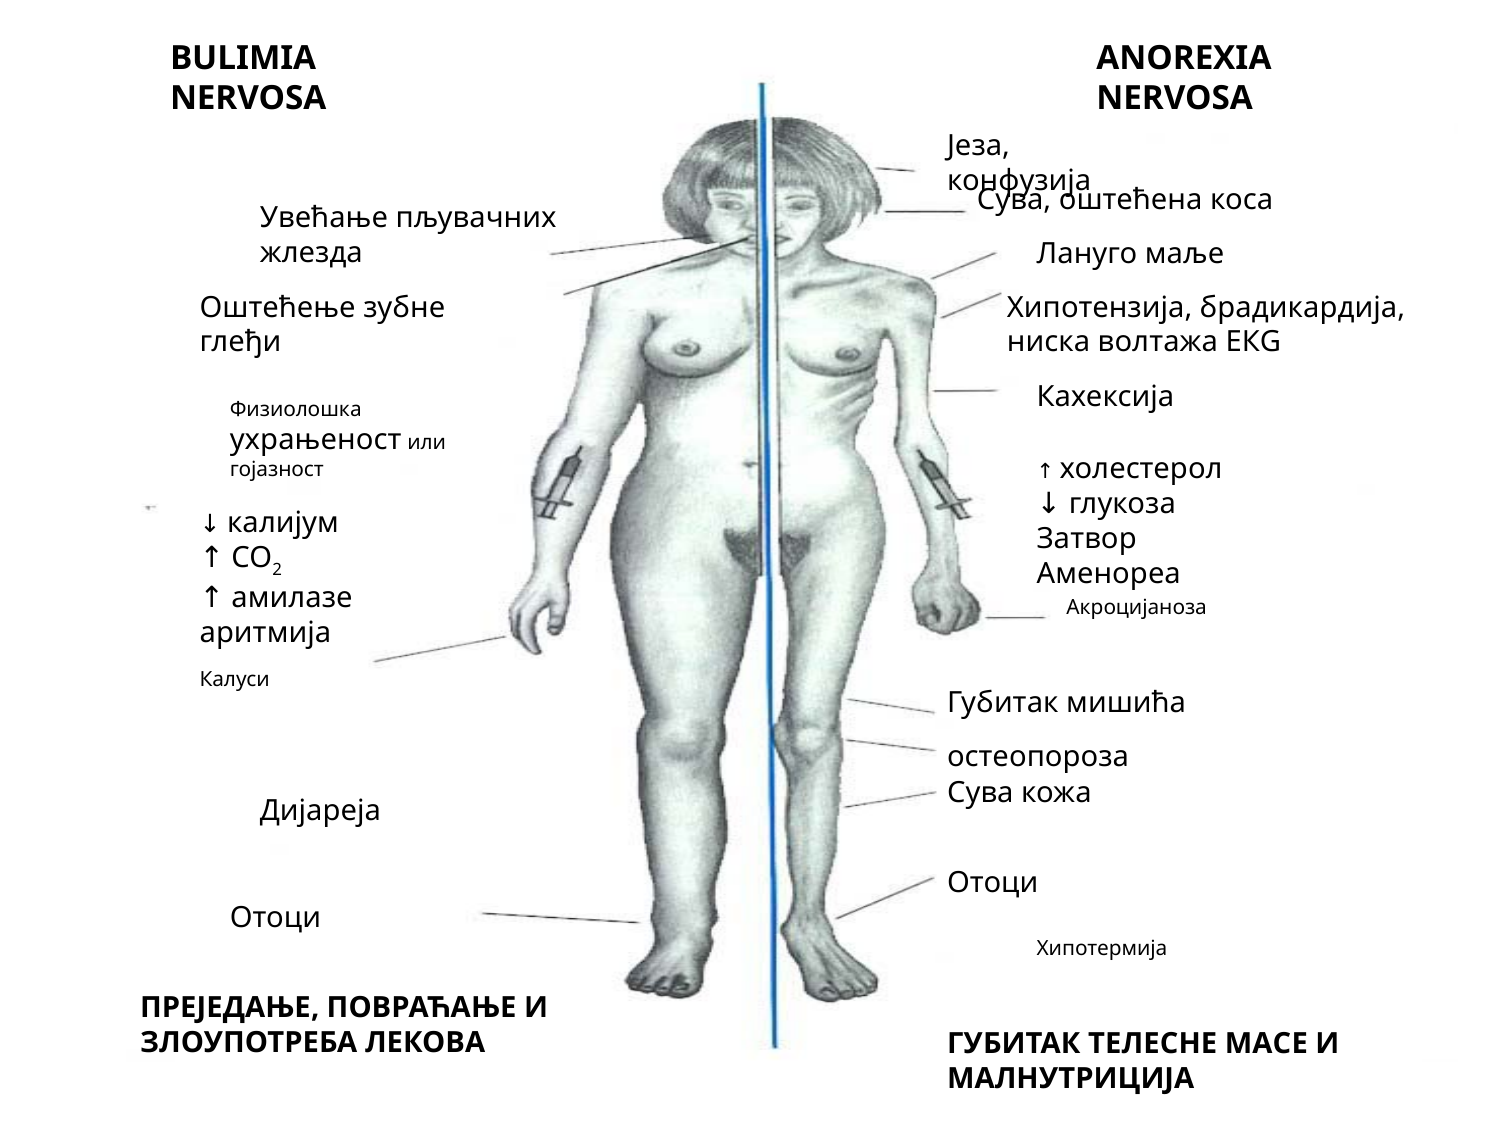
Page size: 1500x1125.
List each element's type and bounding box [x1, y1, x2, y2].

text_box [125, 28, 1500, 1125]
